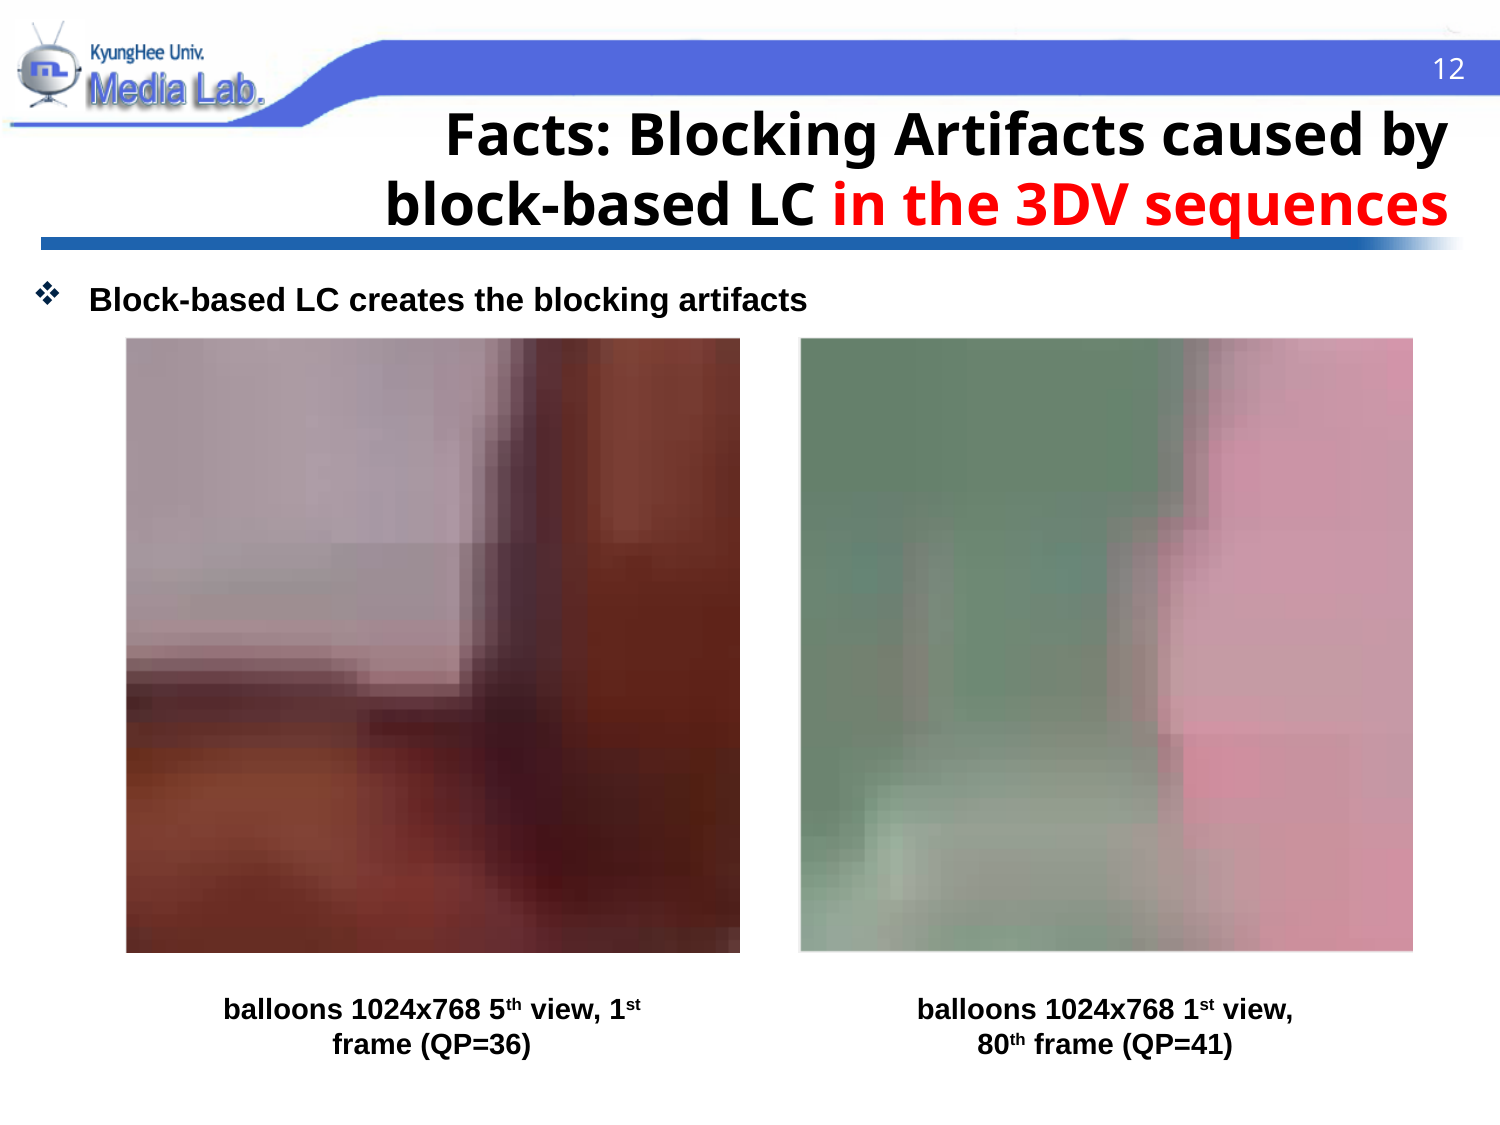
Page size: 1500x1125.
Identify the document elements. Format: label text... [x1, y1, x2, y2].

picture [124, 337, 740, 953]
picture [797, 337, 1413, 953]
list Block-based LC creates the blocking artifacts [17, 262, 1483, 1107]
title Facts: Blocking Artifacts caused by block-based LC in the 3DV sequences [312, 101, 1465, 233]
slide_number 12 [1403, 42, 1481, 93]
text_box balloons 1024x768 1st view, 80th frame (QP=41) [880, 982, 1330, 1068]
picture [0, 0, 1500, 138]
text_box balloons 1024x768 5th view, 1st frame (QP=36) [207, 982, 657, 1068]
picture [41, 237, 1500, 250]
